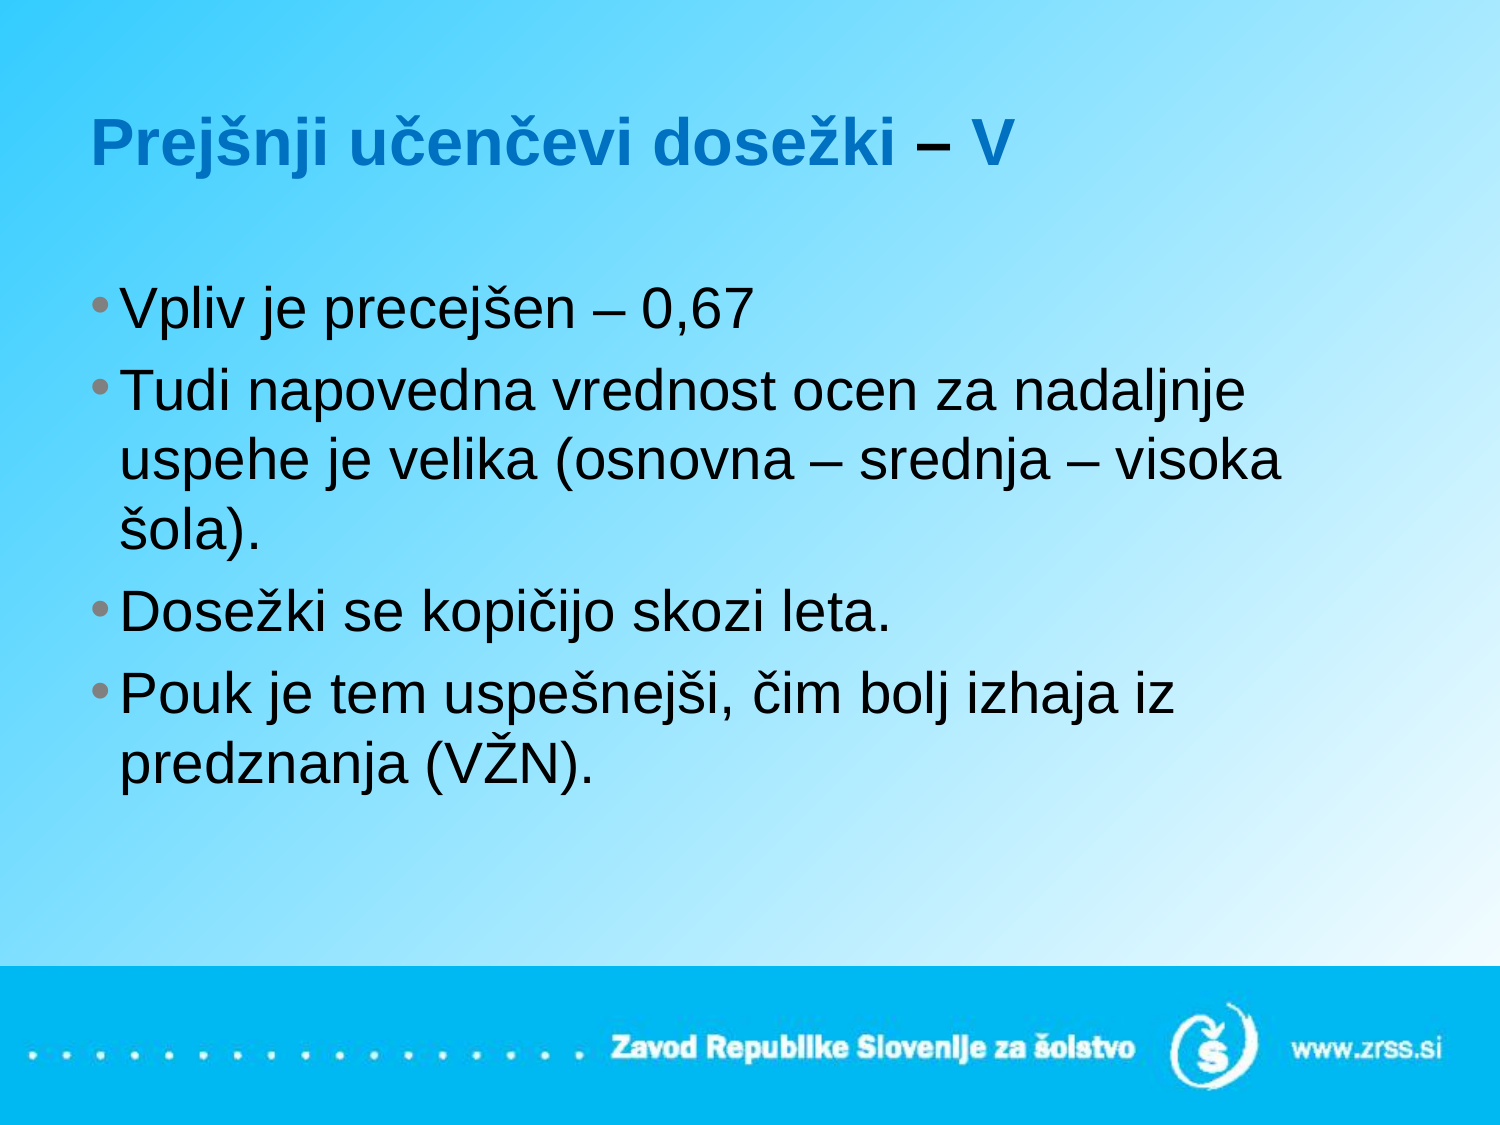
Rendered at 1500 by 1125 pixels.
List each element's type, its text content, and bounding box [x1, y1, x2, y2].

picture [1289, 1035, 1443, 1061]
picture [233, 1049, 242, 1060]
picture [854, 1032, 987, 1065]
picture [94, 1050, 106, 1060]
picture [575, 1051, 585, 1060]
picture [267, 1051, 275, 1060]
picture [705, 1033, 850, 1066]
picture [993, 1040, 1028, 1064]
picture [439, 1049, 449, 1060]
picture [540, 1050, 550, 1061]
title Prejšnji učenčevi dosežki – V [74, 44, 1426, 233]
picture [333, 1048, 345, 1061]
list Vpliv je precejšen – 0,67 Tudi napovedna vrednost ocen za nadaljnje uspehe je velika (osnovna – srednja – visoka šola). Dosežki se kopičijo skozi leta. Pouk je tem uspešnejši, čim bolj izhaja iz predznanja (VŽN). [74, 262, 1426, 953]
picture [472, 1050, 482, 1060]
picture [610, 1028, 700, 1065]
picture [61, 1049, 73, 1061]
picture [1170, 1001, 1259, 1090]
picture [163, 1050, 174, 1061]
picture [368, 1051, 381, 1060]
picture [506, 1050, 518, 1061]
picture [129, 1049, 142, 1061]
picture [28, 1050, 38, 1060]
picture [404, 1050, 414, 1060]
picture [199, 1049, 210, 1060]
picture [1033, 1029, 1137, 1061]
picture [301, 1049, 311, 1061]
